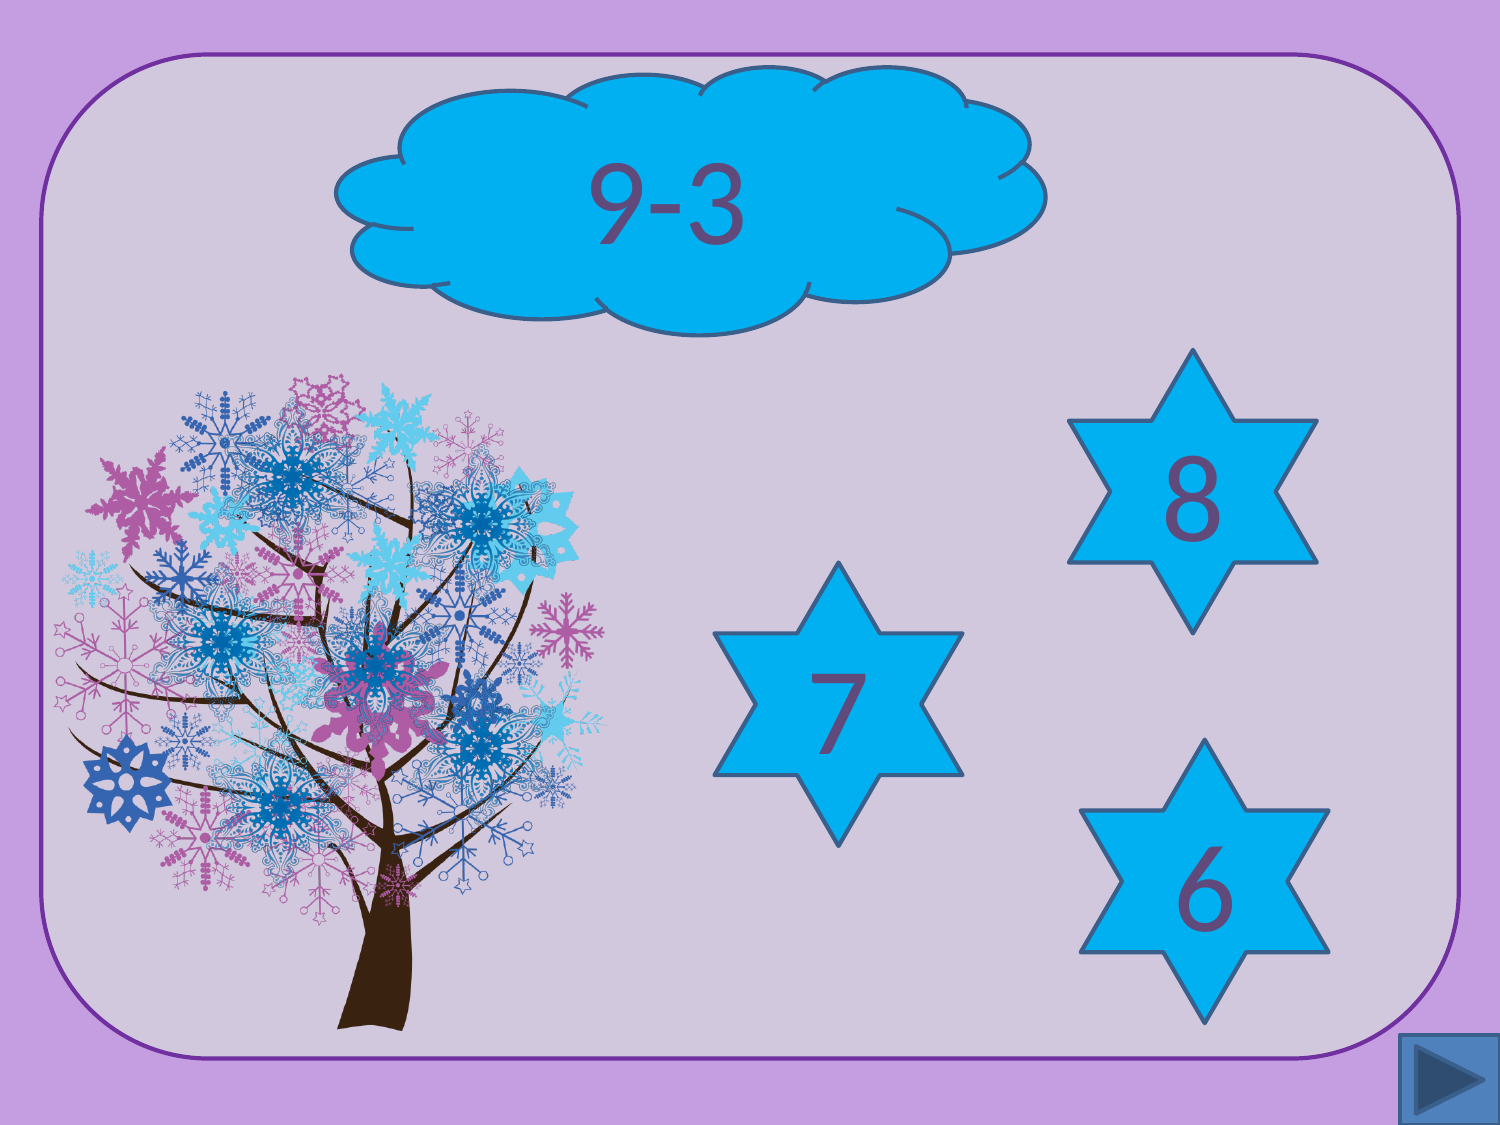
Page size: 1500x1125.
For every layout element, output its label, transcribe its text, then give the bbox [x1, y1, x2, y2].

text_box 8 [1067, 347, 1319, 636]
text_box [147, 396, 556, 888]
text_box 6 [1078, 737, 1331, 1026]
text_box 7 [712, 560, 965, 849]
text_box 9-3 [333, 65, 1048, 338]
text_box [39, 52, 1461, 1061]
picture [52, 373, 609, 1031]
text_box [1398, 1033, 1500, 1125]
